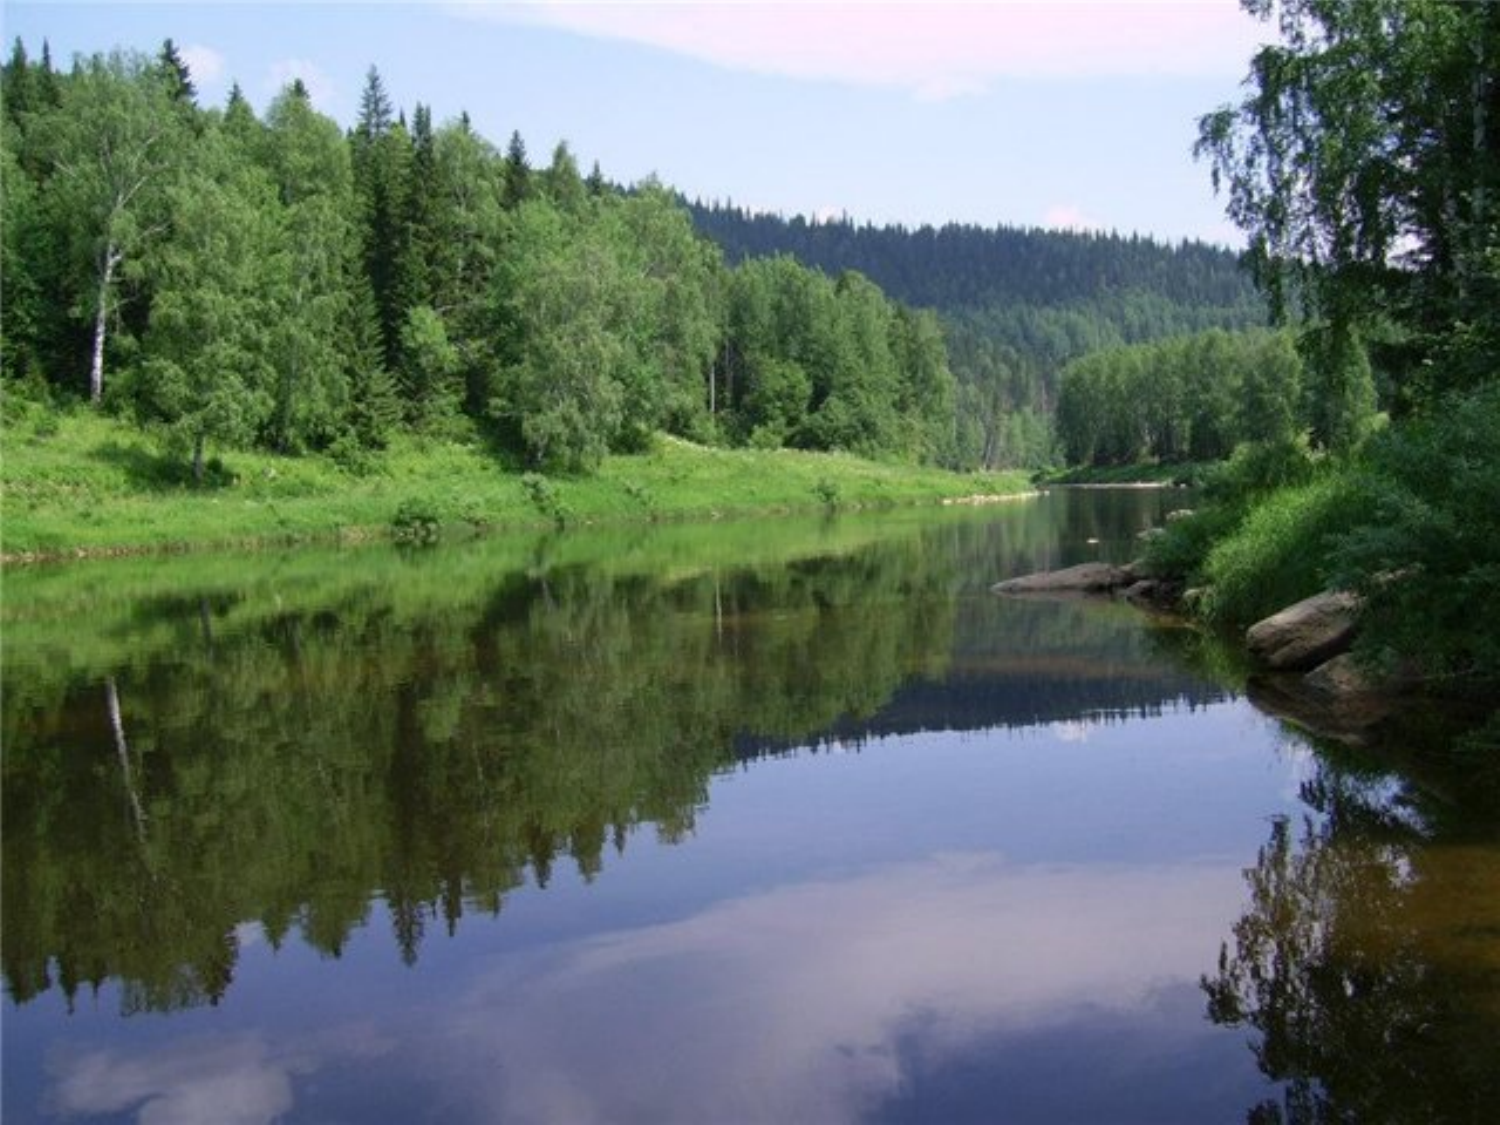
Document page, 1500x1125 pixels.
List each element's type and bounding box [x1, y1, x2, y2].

list [0, 0, 1500, 1125]
